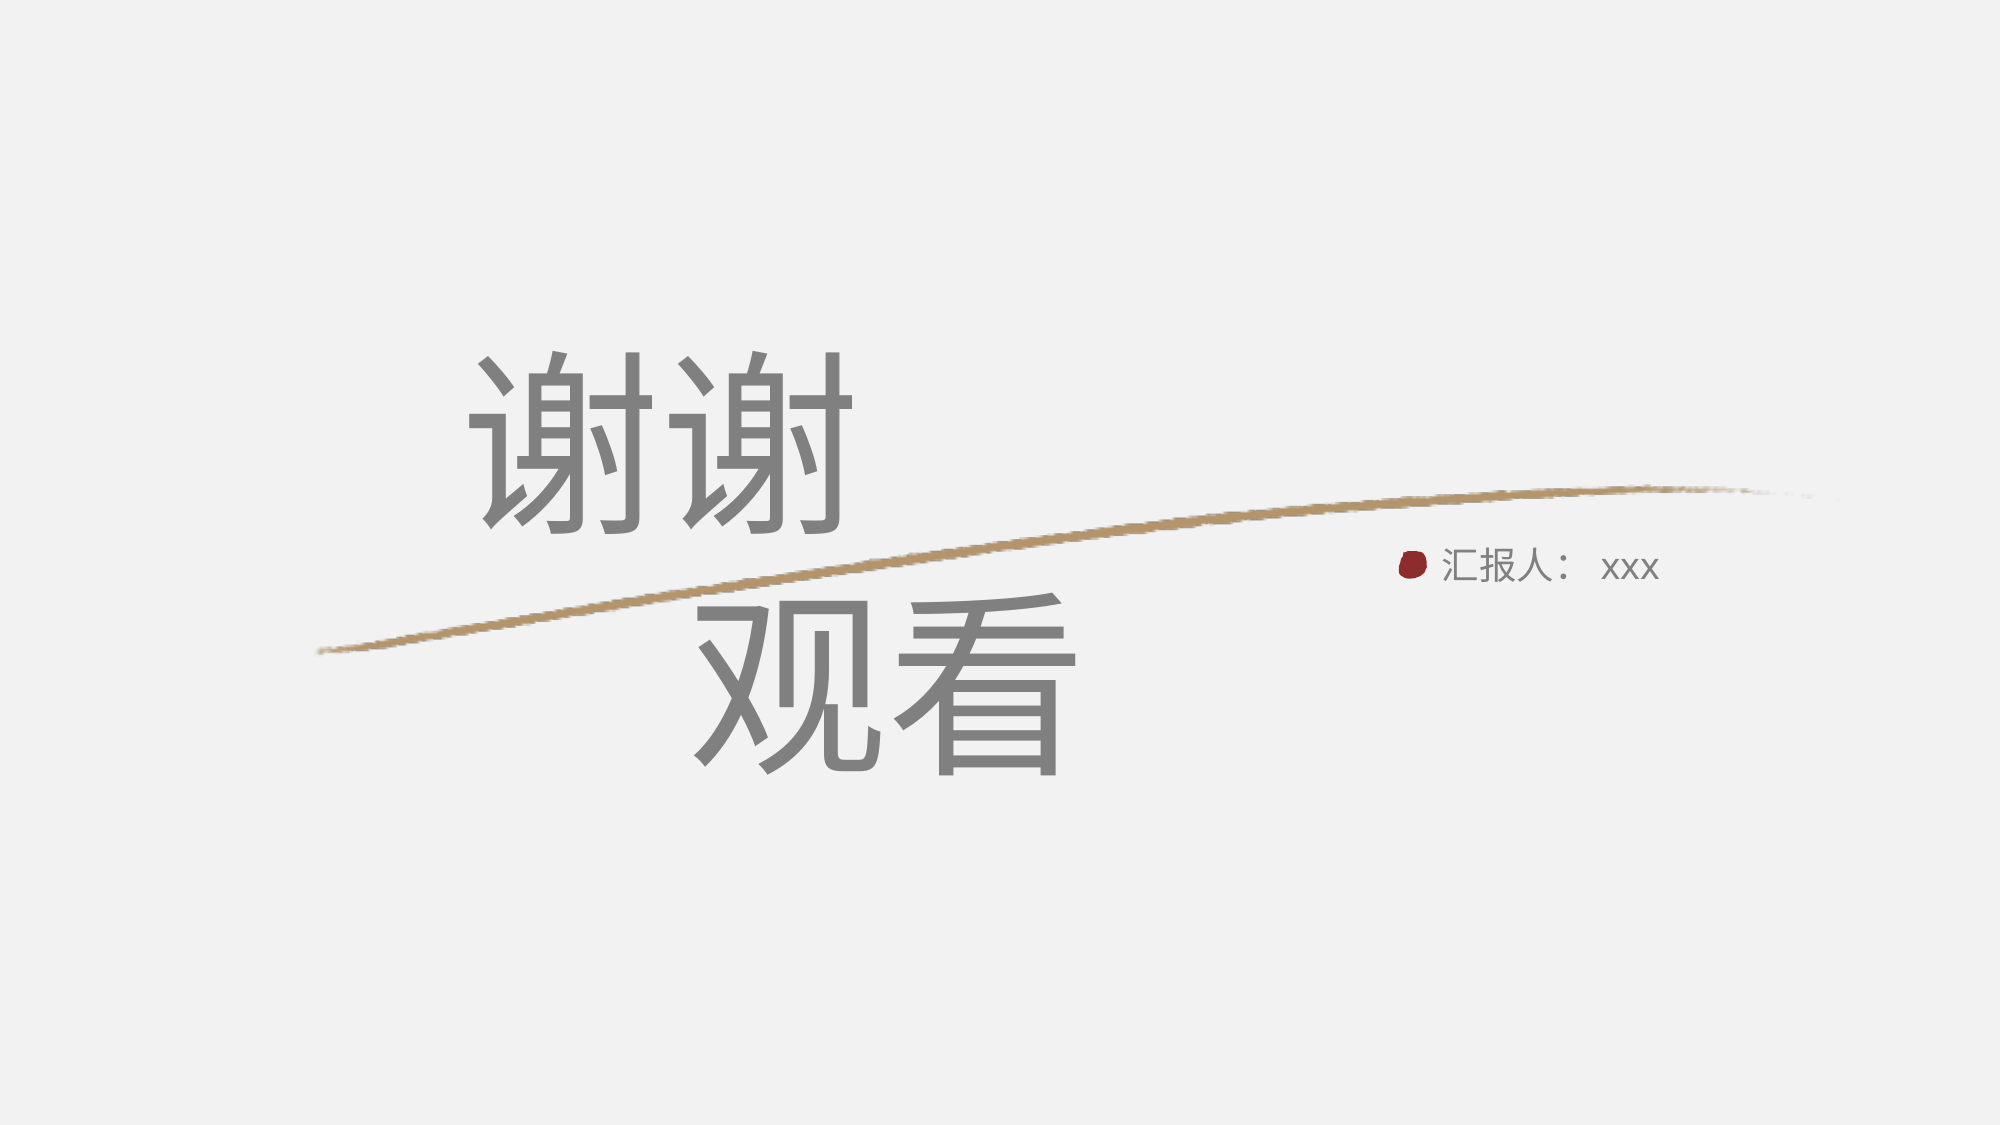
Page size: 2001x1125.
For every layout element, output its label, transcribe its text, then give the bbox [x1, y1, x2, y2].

text_box 谢谢 观看 [446, 312, 1103, 461]
picture [302, 461, 1841, 664]
text_box 谢谢 观看 [446, 664, 1103, 808]
